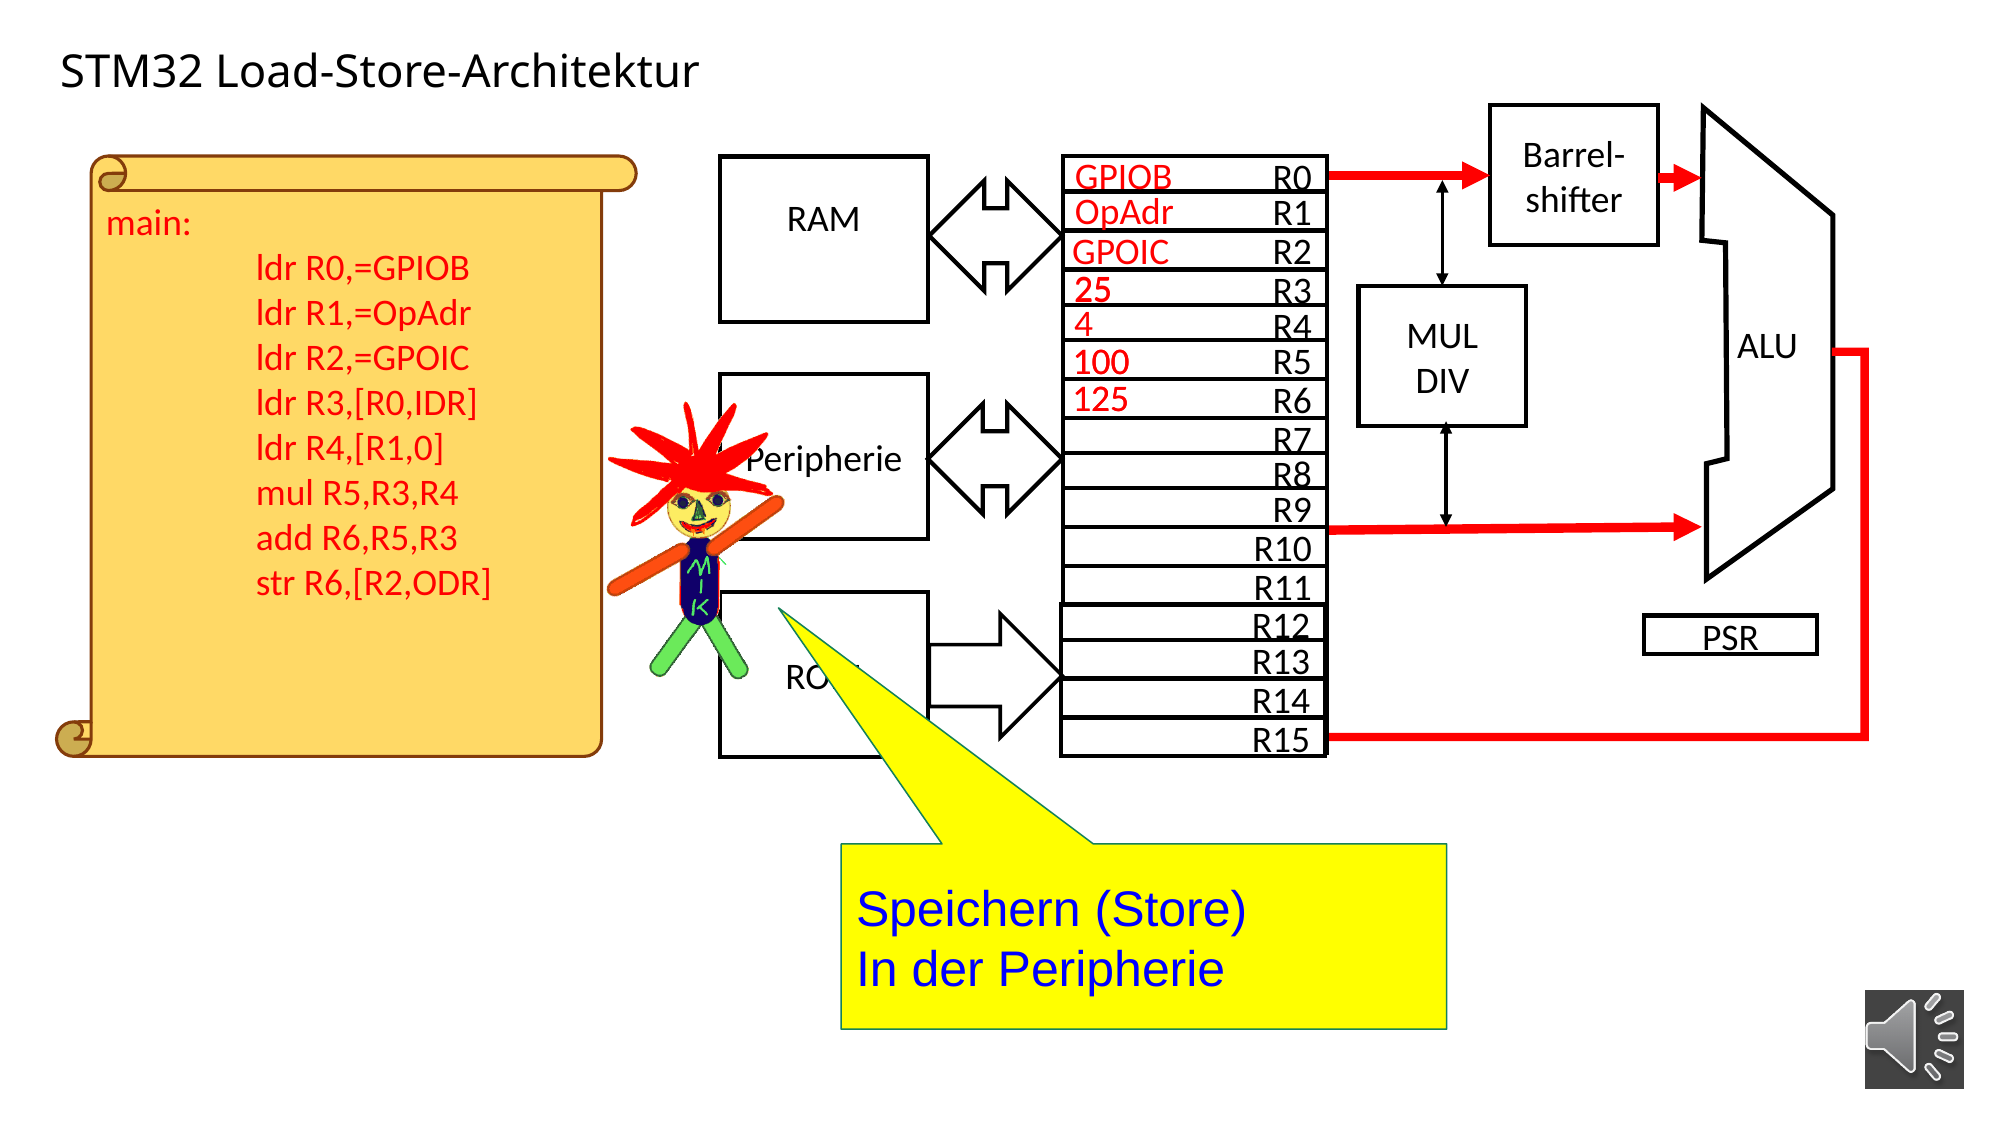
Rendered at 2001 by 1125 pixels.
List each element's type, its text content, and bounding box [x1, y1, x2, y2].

text_box main: ldr R0,=GPIOB ldr R1,=OpAdr ldr R2,=GPOIC ldr R3,[R0,IDR] ldr R4,[R1,0] mul R5,R3,R4 add R6,R5,R3 str R6,[R2,ODR] [55, 154, 638, 758]
title STM32 Load-Store-Architektur [24, 30, 737, 106]
picture [1864, 989, 1965, 1090]
text_box Speichern (Store) In der Peripherie [841, 757, 1447, 1030]
picture [588, 394, 796, 686]
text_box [720, 105, 1865, 757]
